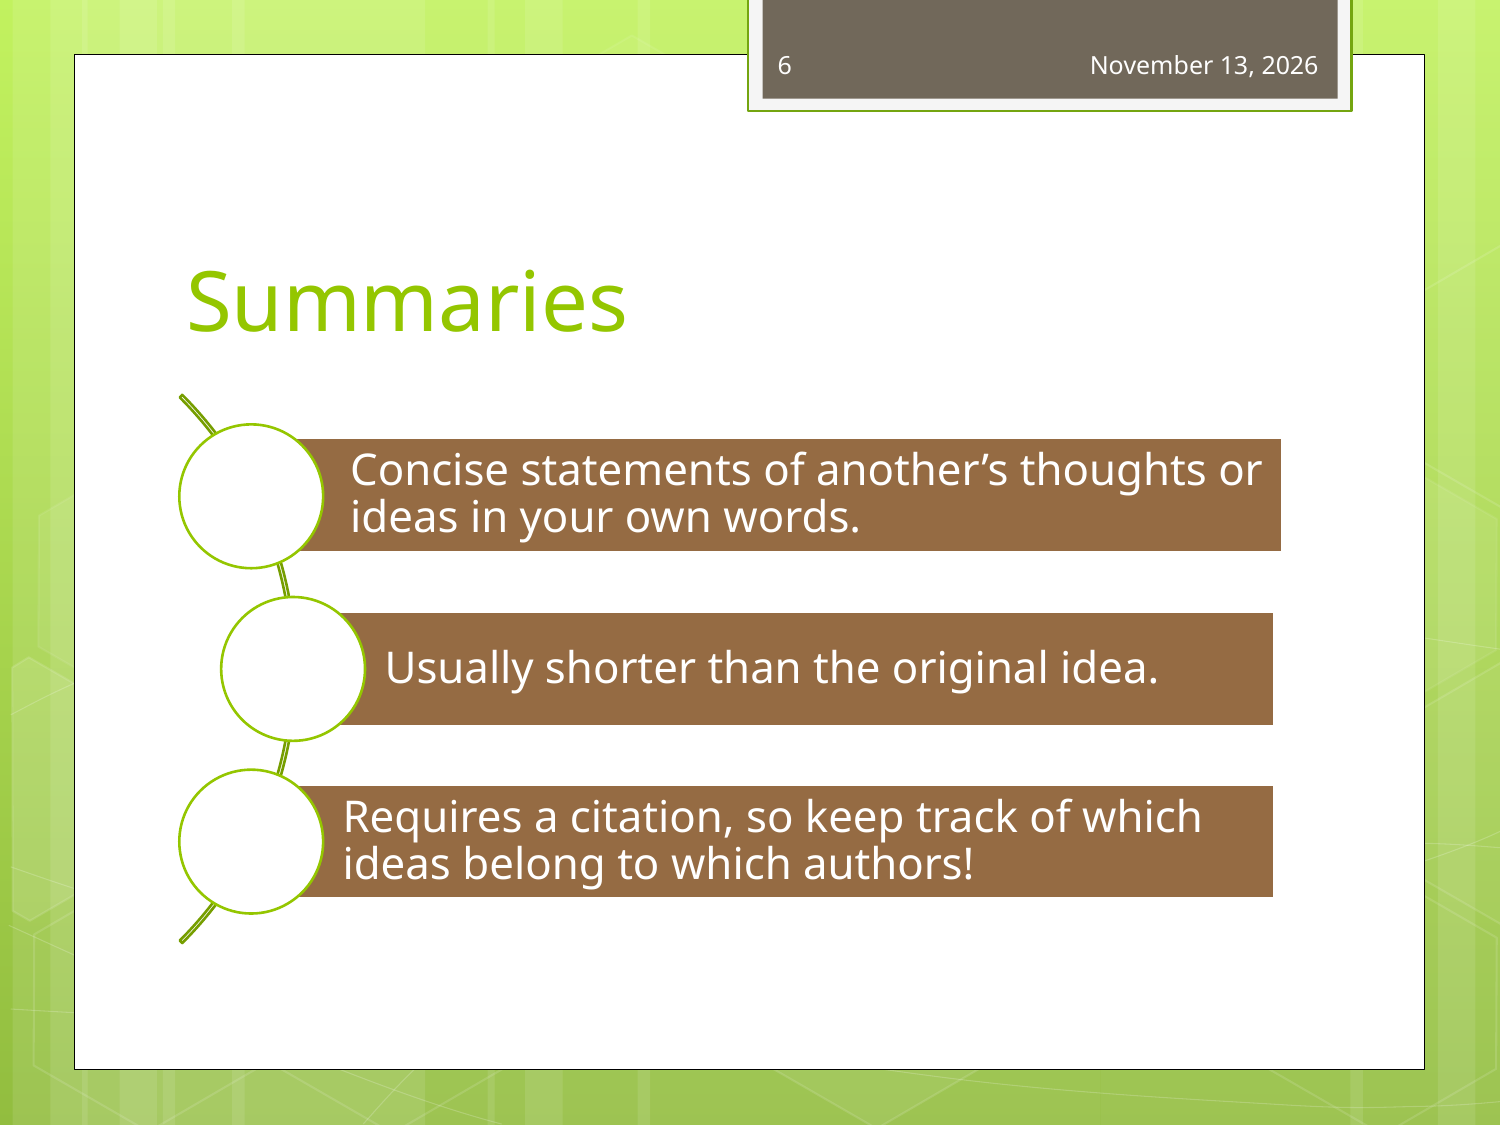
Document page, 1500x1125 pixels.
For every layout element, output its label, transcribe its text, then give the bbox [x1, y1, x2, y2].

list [170, 380, 1284, 957]
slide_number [983, 36, 1334, 97]
title Summaries [171, 168, 1324, 357]
slide_number 6 [762, 36, 982, 97]
